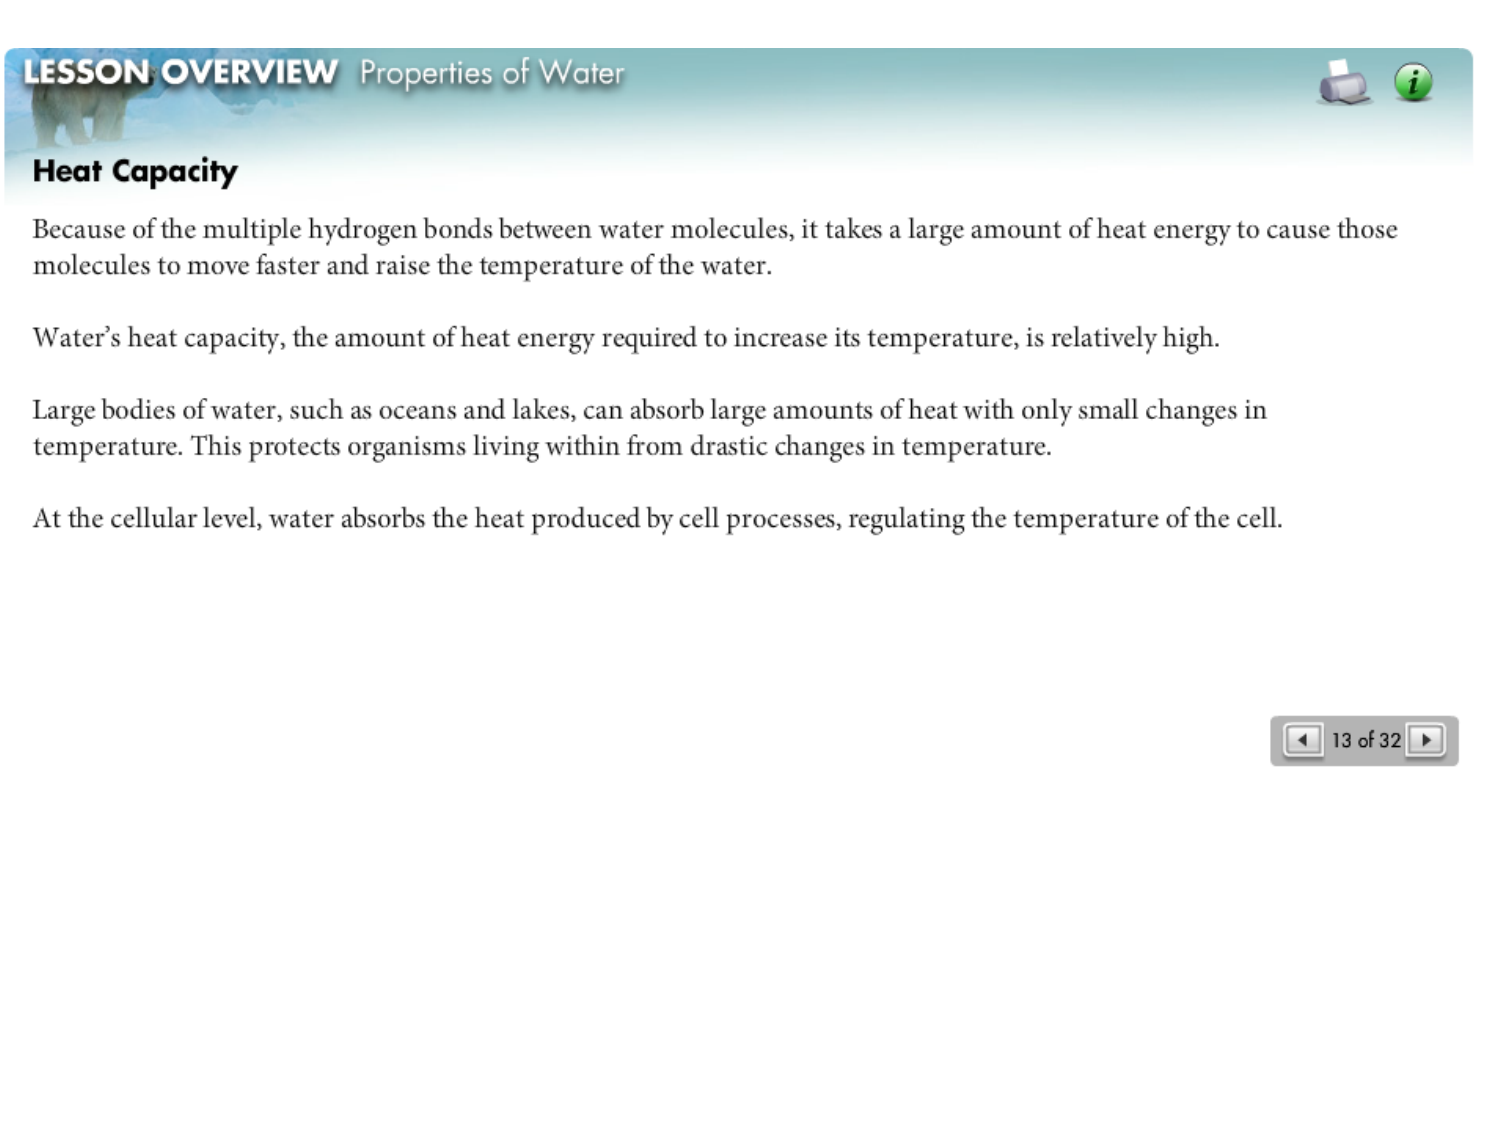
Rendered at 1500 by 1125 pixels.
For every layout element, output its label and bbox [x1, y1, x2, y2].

picture [0, 48, 1500, 780]
